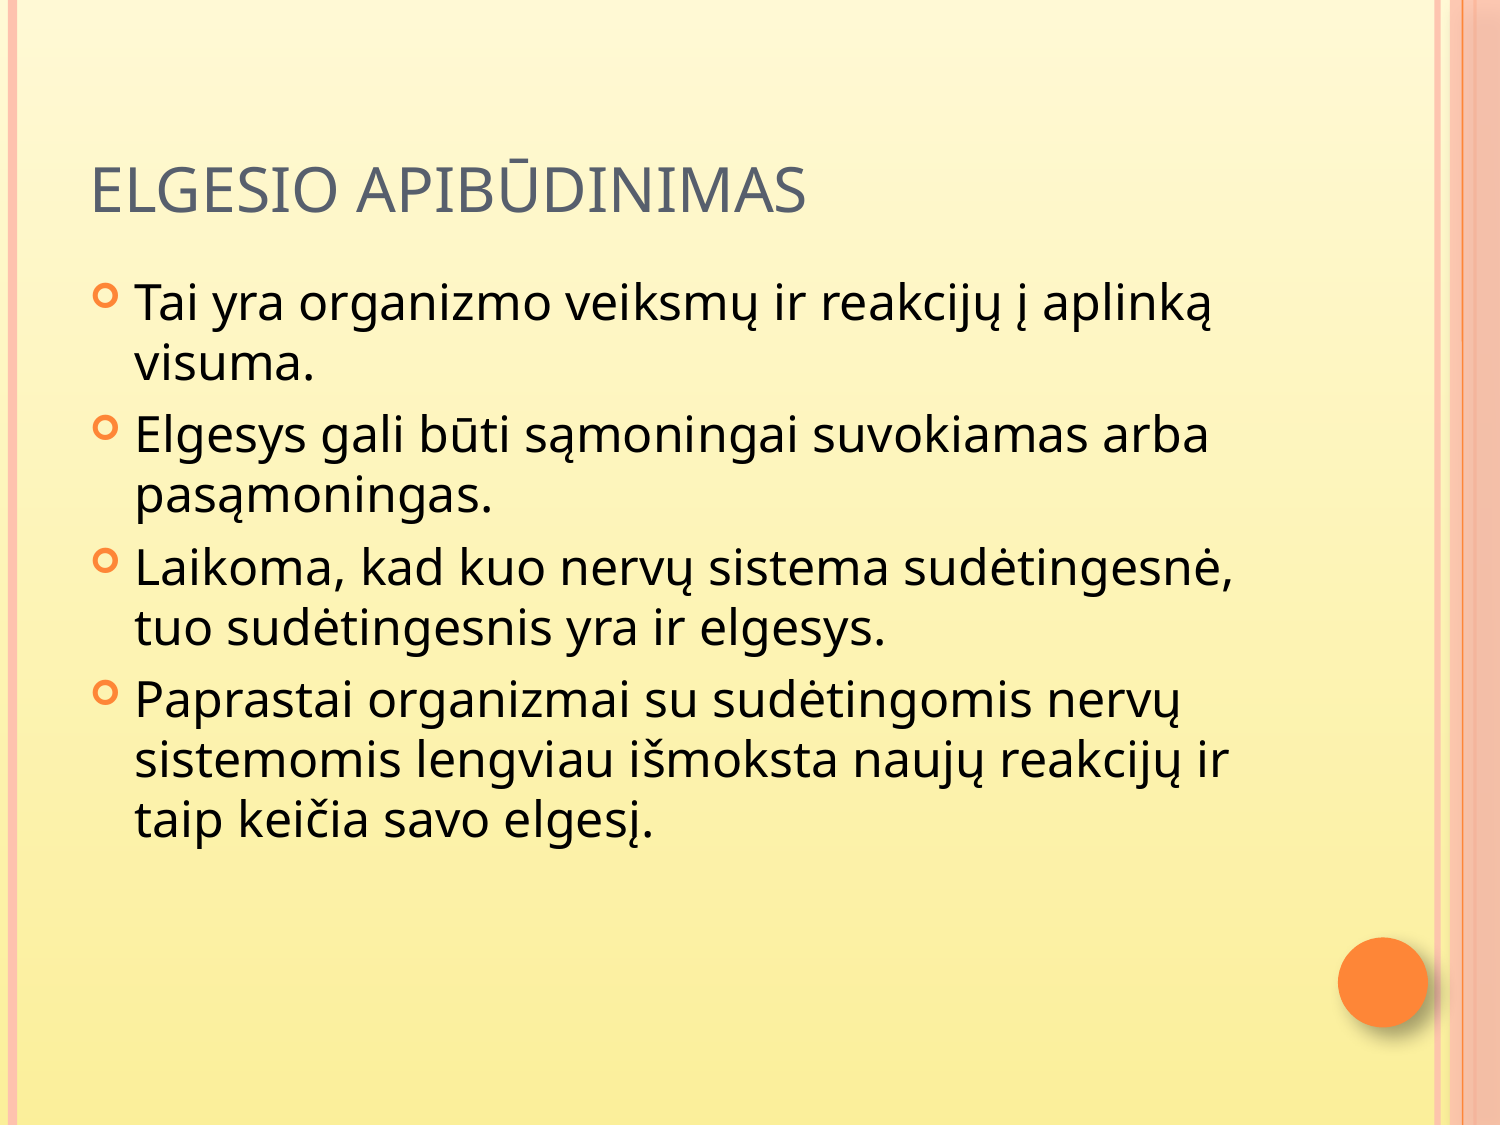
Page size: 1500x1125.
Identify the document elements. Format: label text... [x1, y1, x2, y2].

list Tai yra organizmo veiksmų ir reakcijų į aplinką visuma. Elgesys gali būti sąmoningai suvokiamas arba pasąmoningas. Laikoma, kad kuo nervų sistema sudėtingesnė, tuo sudėtingesnis yra ir elgesys. Paprastai organizmai su sudėtingomis nervų sistemomis lengviau išmoksta naujų reakcijų ir taip keičia savo elgesį. [75, 262, 1300, 1062]
title Elgesio apibūdinimas [75, 45, 1300, 233]
